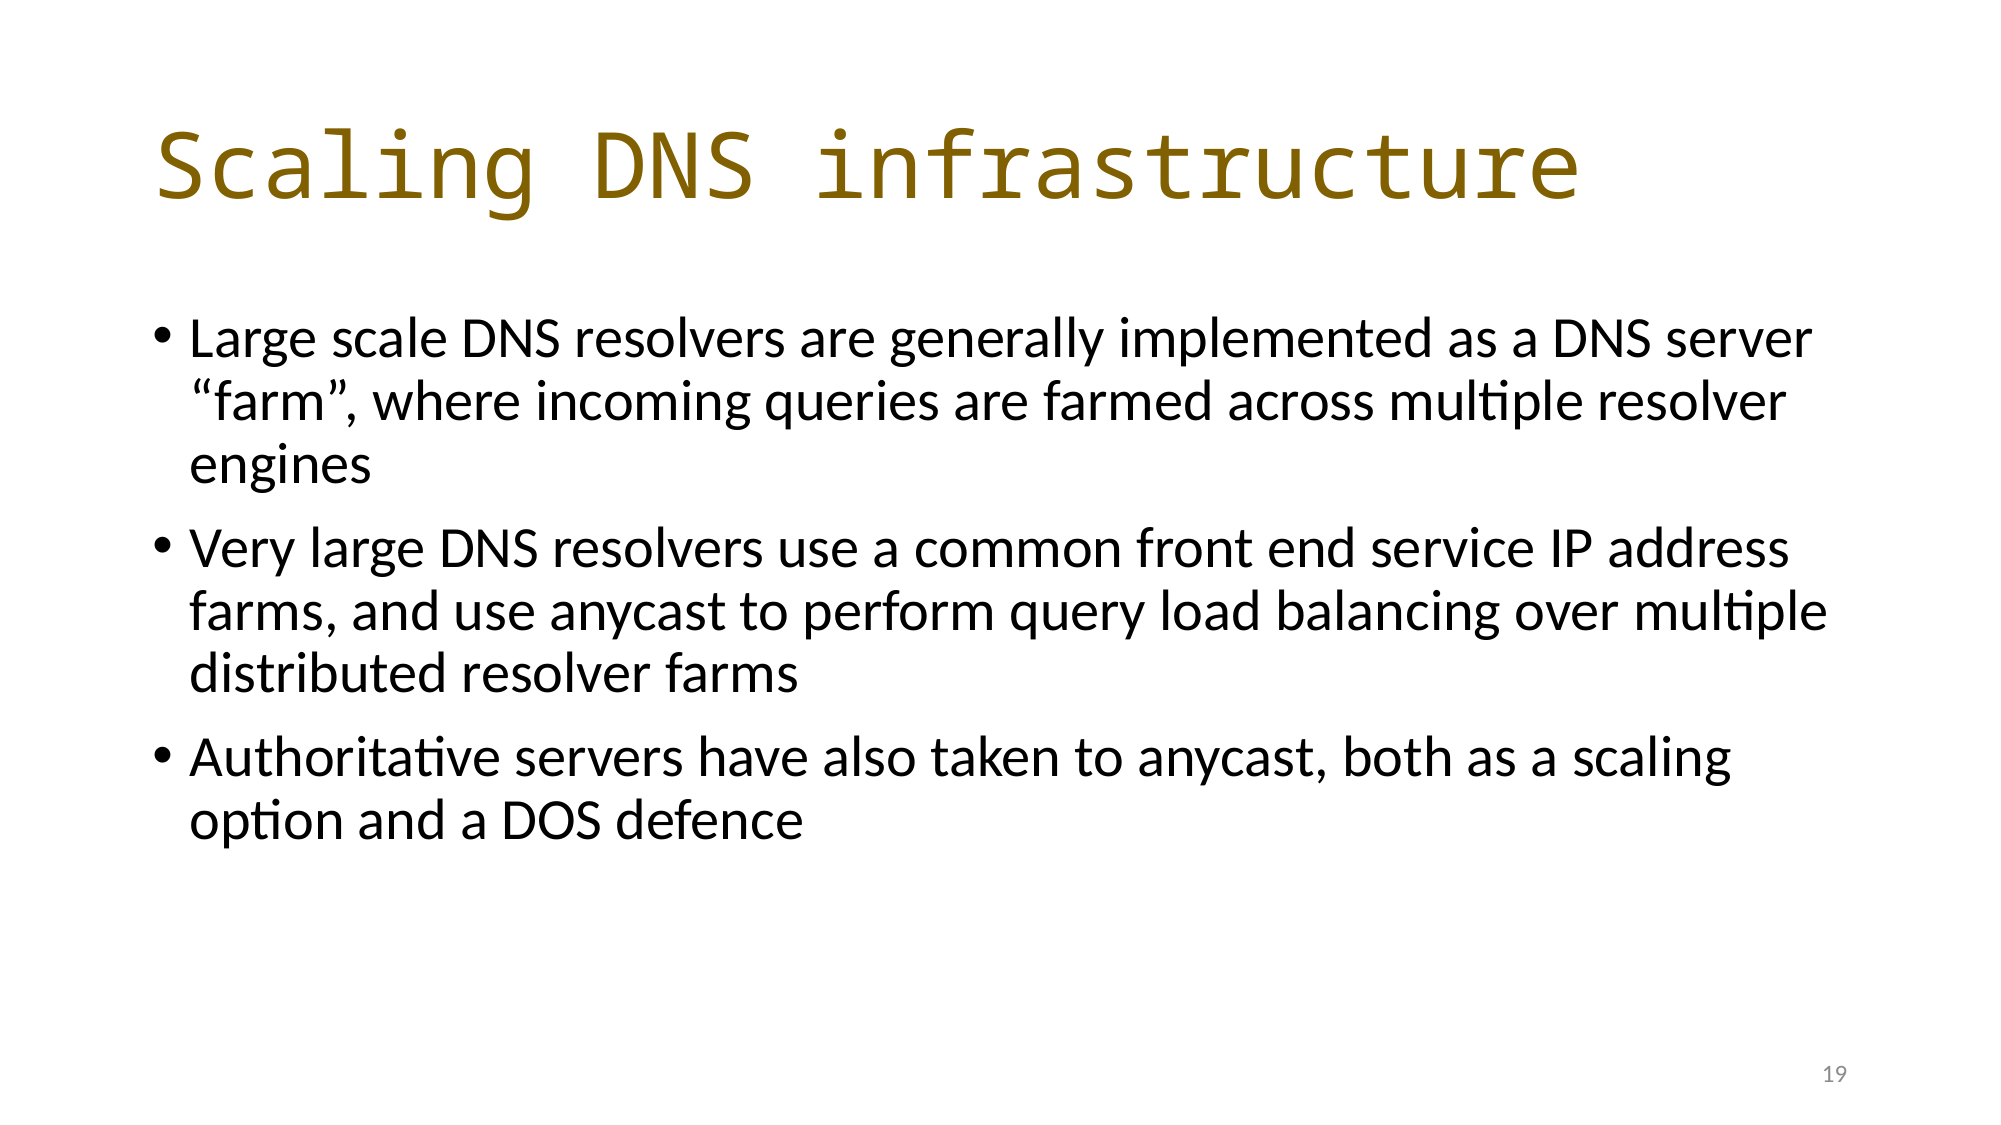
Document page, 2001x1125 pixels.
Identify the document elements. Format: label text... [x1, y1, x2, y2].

title Scaling DNS infrastructure [137, 59, 1863, 278]
list Large scale DNS resolvers are generally implemented as a DNS server “farm”, where incoming queries are farmed across multiple resolver engines Very large DNS resolvers use a common front end service IP address farms, and use anycast to perform query load balancing over multiple distributed resolver farms Authoritative servers have also taken to anycast, both as a scaling option and a DOS defence [137, 299, 1863, 1014]
slide_number 19 [1412, 1042, 1863, 1103]
